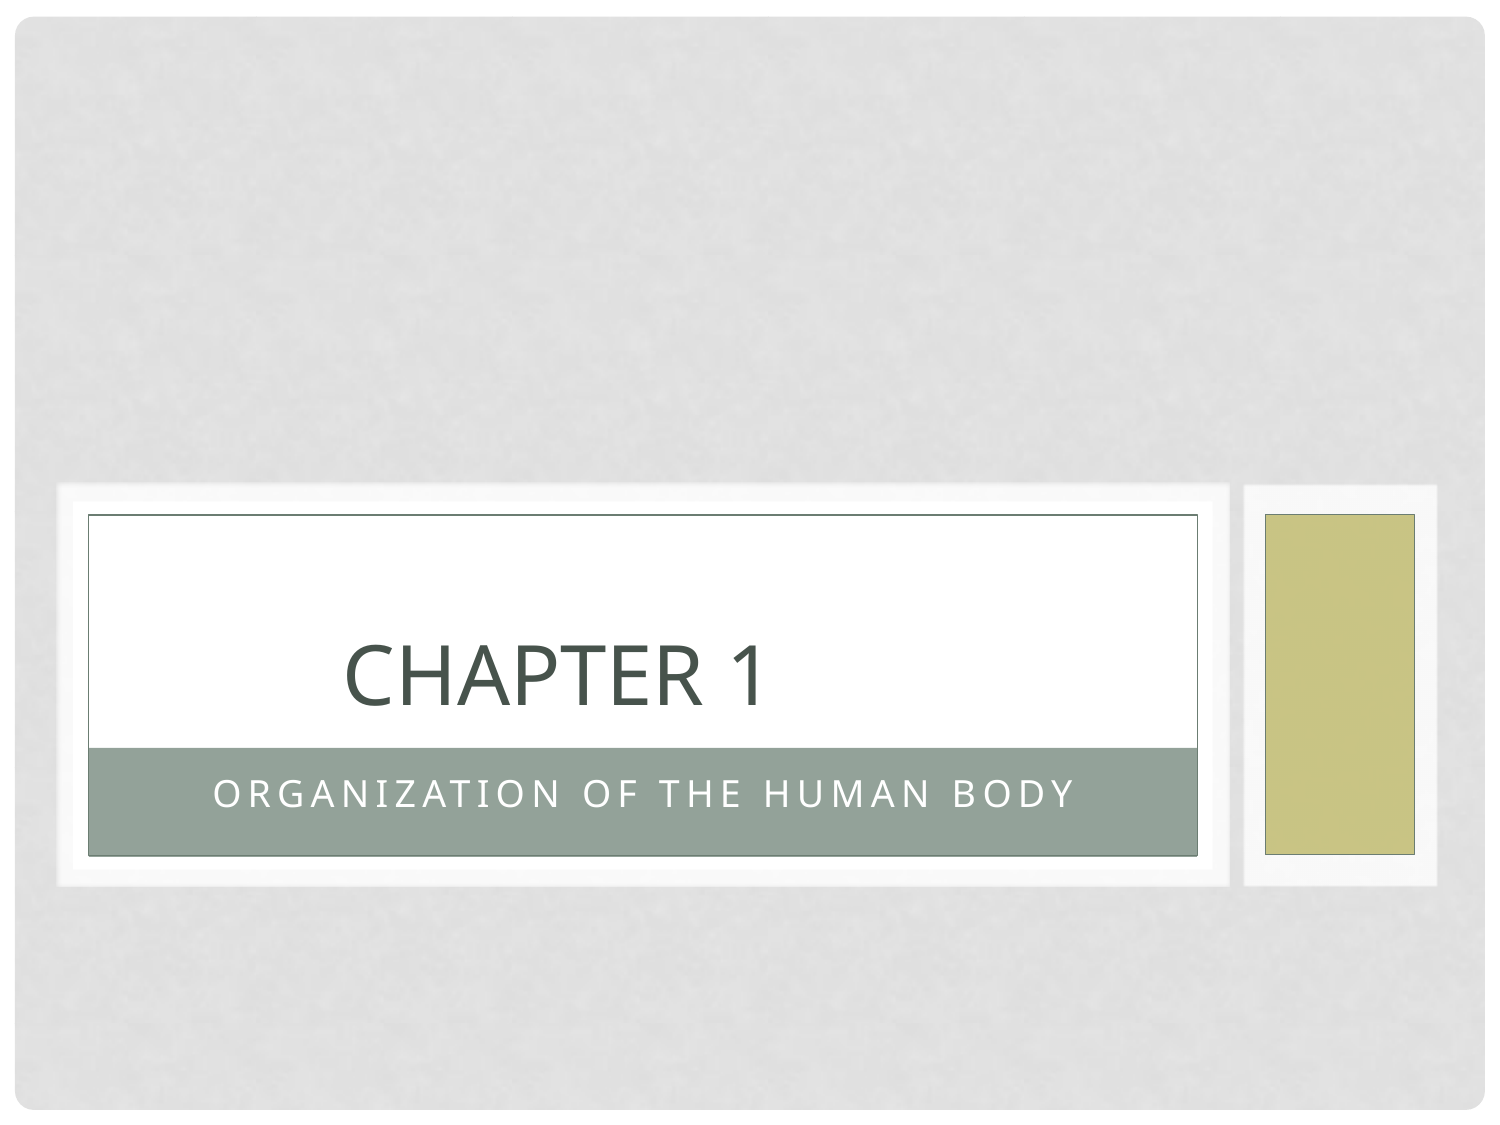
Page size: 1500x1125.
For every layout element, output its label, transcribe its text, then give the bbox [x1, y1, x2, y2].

subtitle Organization of the Human body [105, 762, 1181, 838]
title Chapter 1 [99, 529, 1187, 730]
